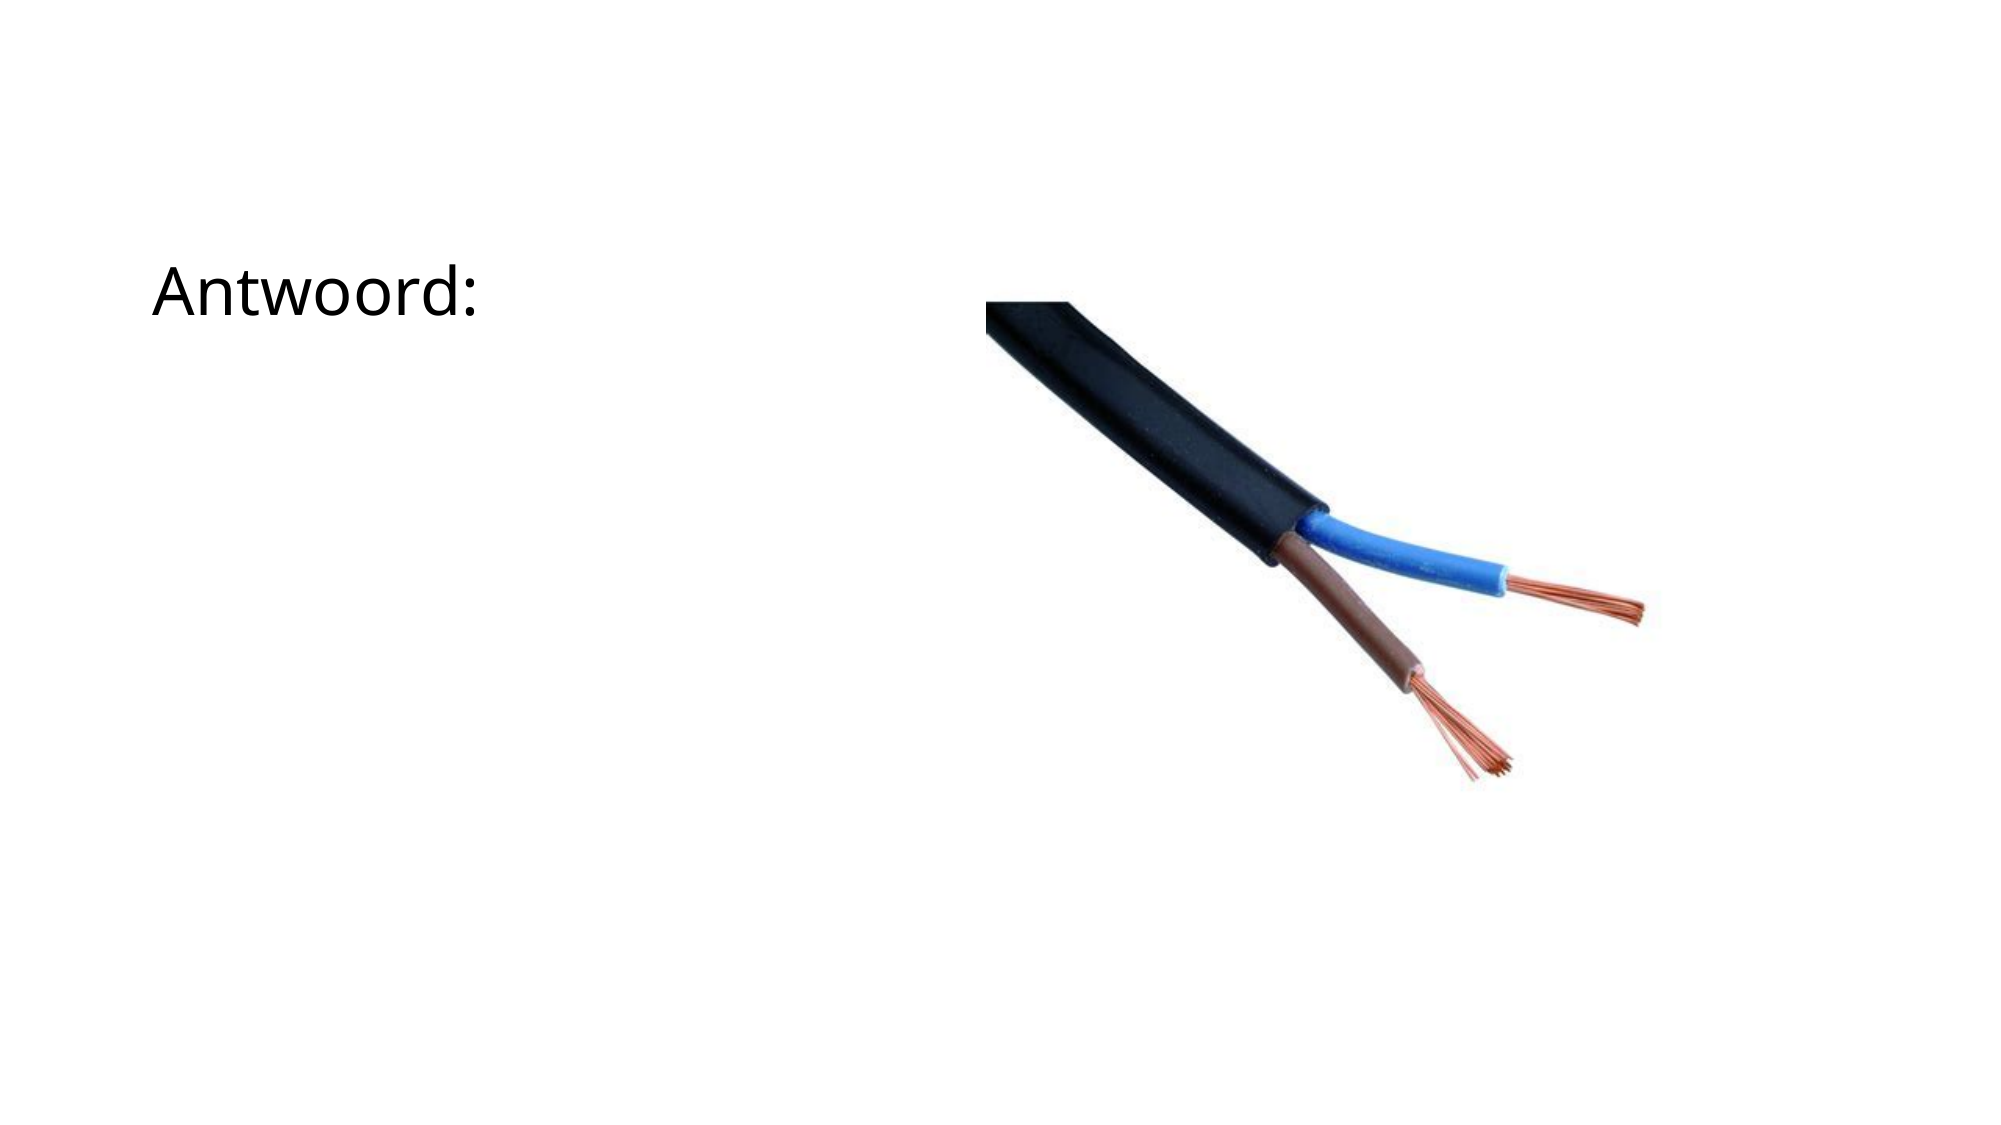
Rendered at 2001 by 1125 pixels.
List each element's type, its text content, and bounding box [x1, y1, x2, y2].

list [986, 191, 1727, 932]
title Antwoord: [137, 75, 783, 338]
